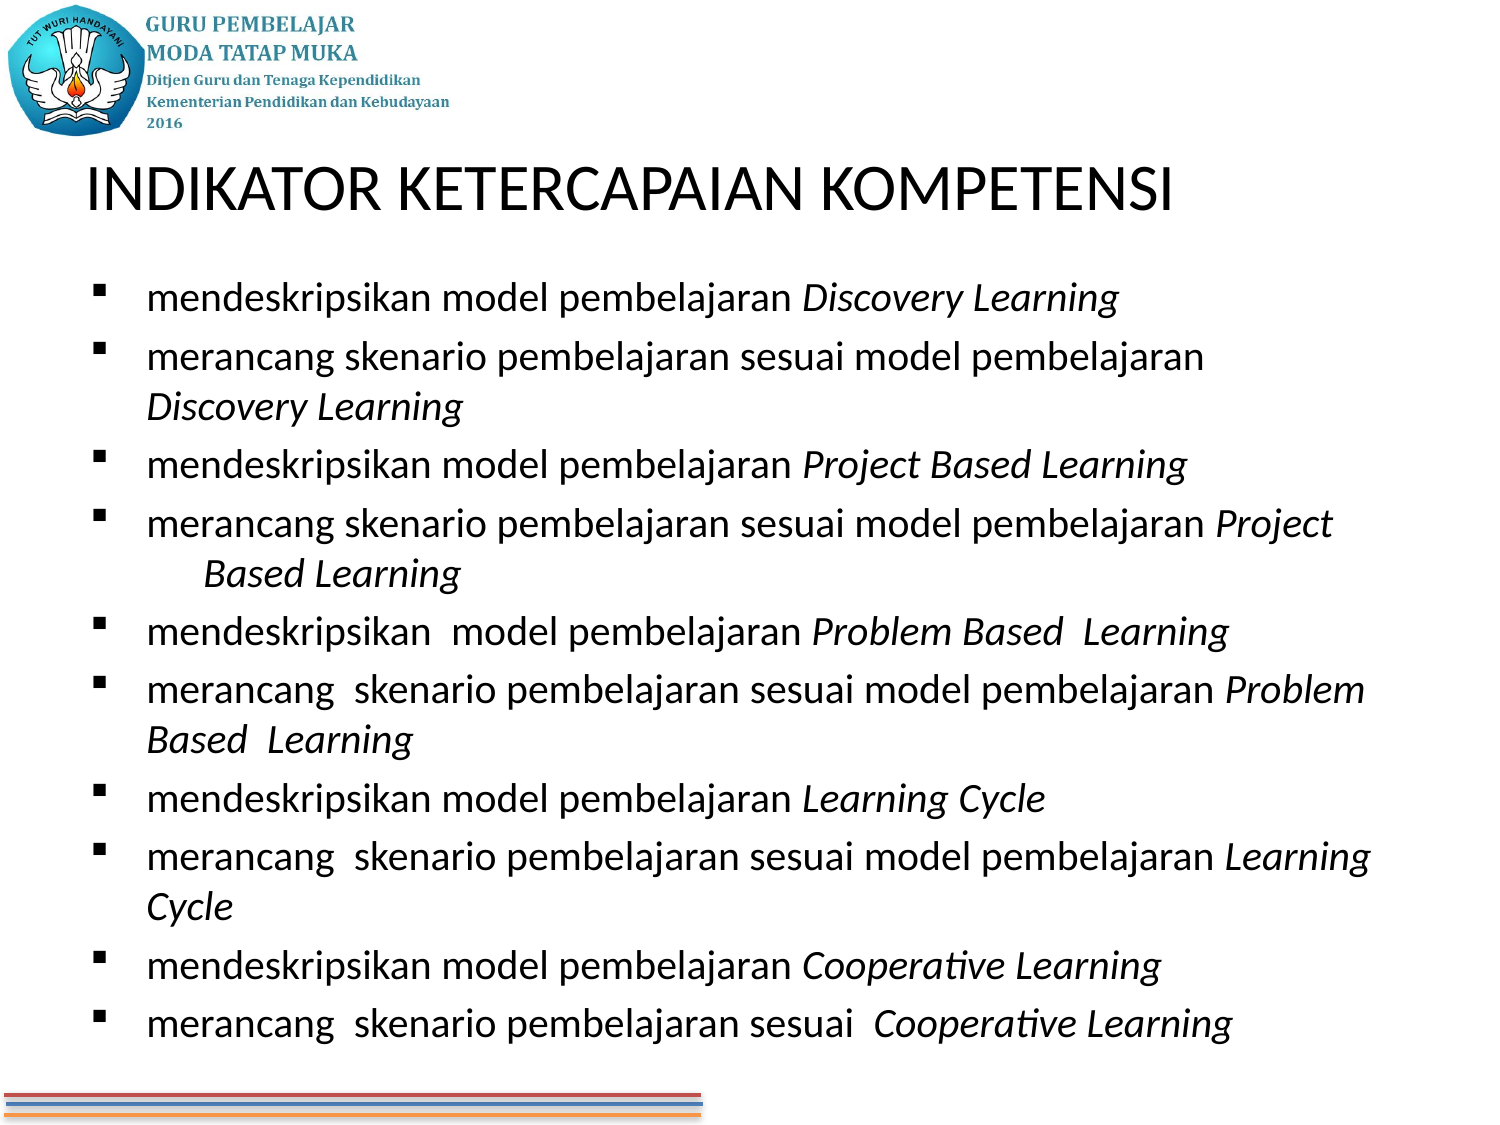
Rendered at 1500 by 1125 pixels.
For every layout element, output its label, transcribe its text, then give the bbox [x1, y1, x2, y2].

list mendeskripsikan model pembelajaran Discovery Learning merancang skenario pembelajaran sesuai model pembelajaran Discovery Learning mendeskripsikan model pembelajaran Project Based Learning merancang skenario pembelajaran sesuai model pembelajaran Project Based Learning mendeskripsikan model pembelajaran Problem Based Learning merancang skenario pembelajaran sesuai model pembelajaran Problem Based Learning mendeskripsikan model pembelajaran Learning Cycle merancang skenario pembelajaran sesuai model pembelajaran Learning Cycle mendeskripsikan model pembelajaran Cooperative Learning merancang skenario pembelajaran sesuai Cooperative Learning [75, 262, 1471, 1083]
title INDIKATOR KETERCAPAIAN KOMPETENSI [70, 125, 1421, 242]
picture [4, 0, 455, 139]
